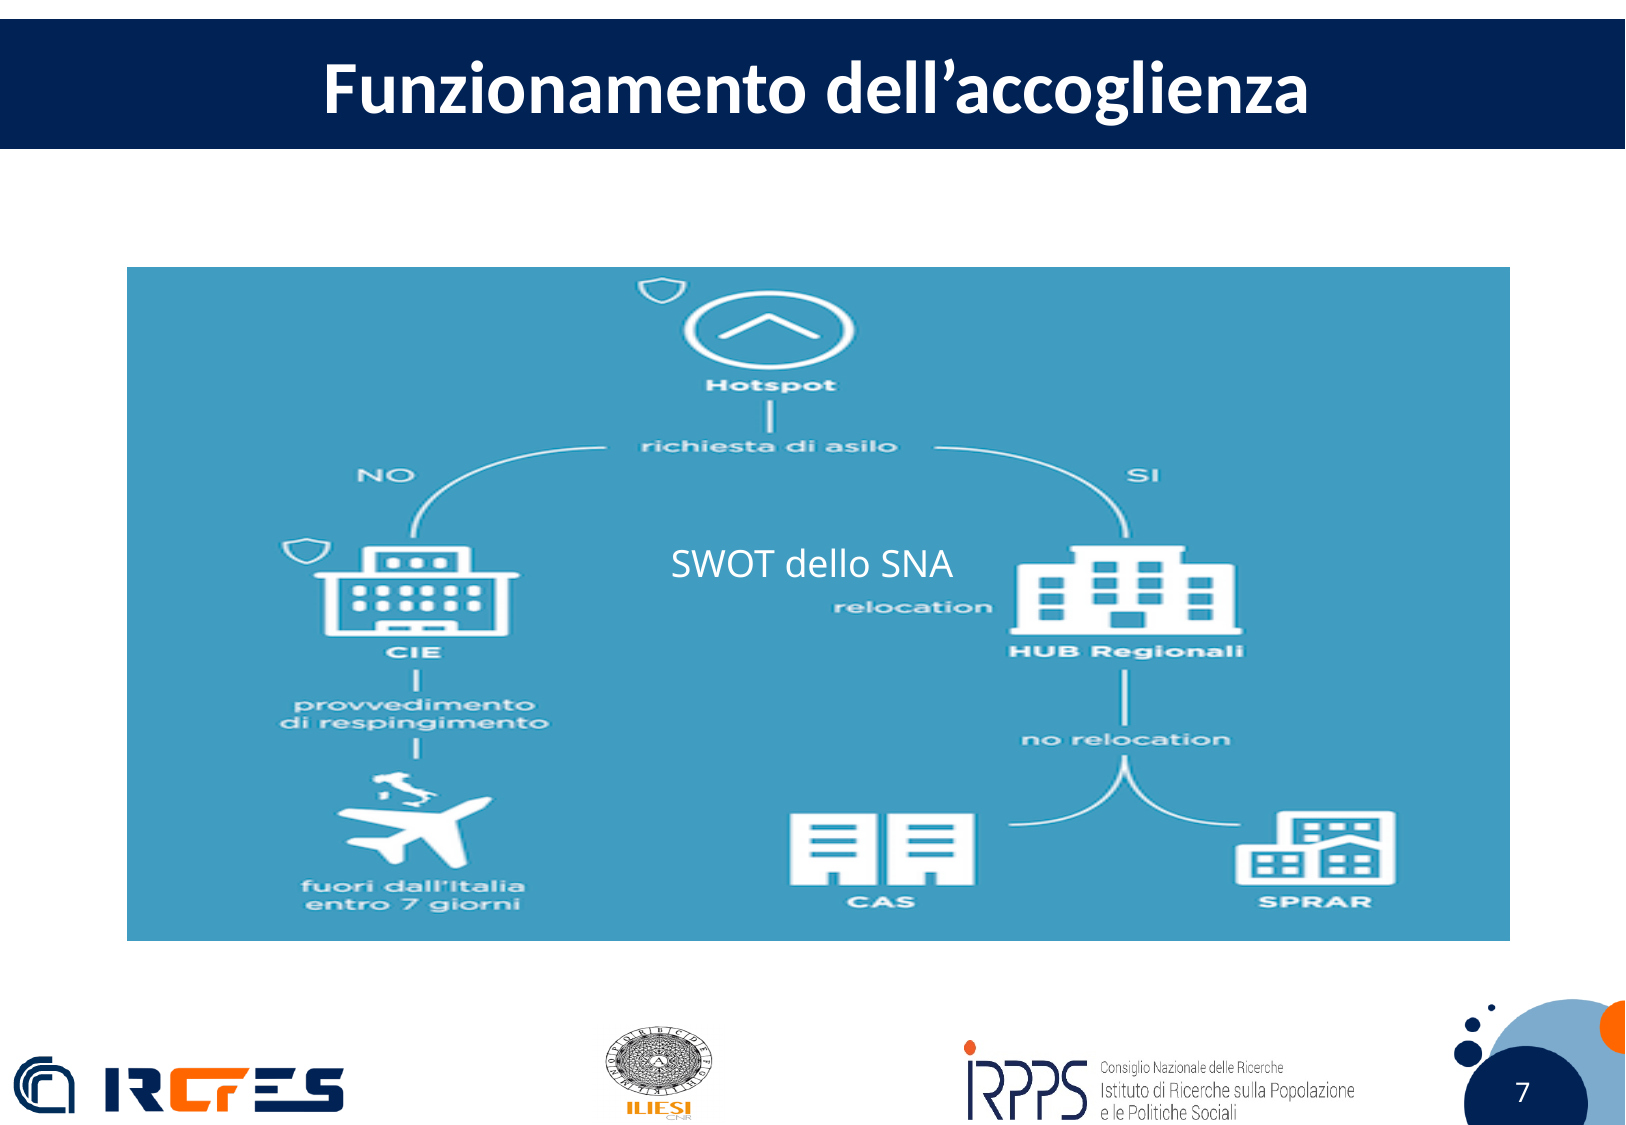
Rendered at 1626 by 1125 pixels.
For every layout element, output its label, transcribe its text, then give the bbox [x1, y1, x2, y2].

picture [9, 1051, 82, 1118]
picture [103, 1066, 346, 1112]
picture [1431, 986, 1625, 1125]
picture [127, 266, 1510, 941]
text_box Funzionamento dell’accoglienza [9, 30, 1625, 136]
picture [964, 1040, 1354, 1120]
picture [592, 1023, 725, 1123]
